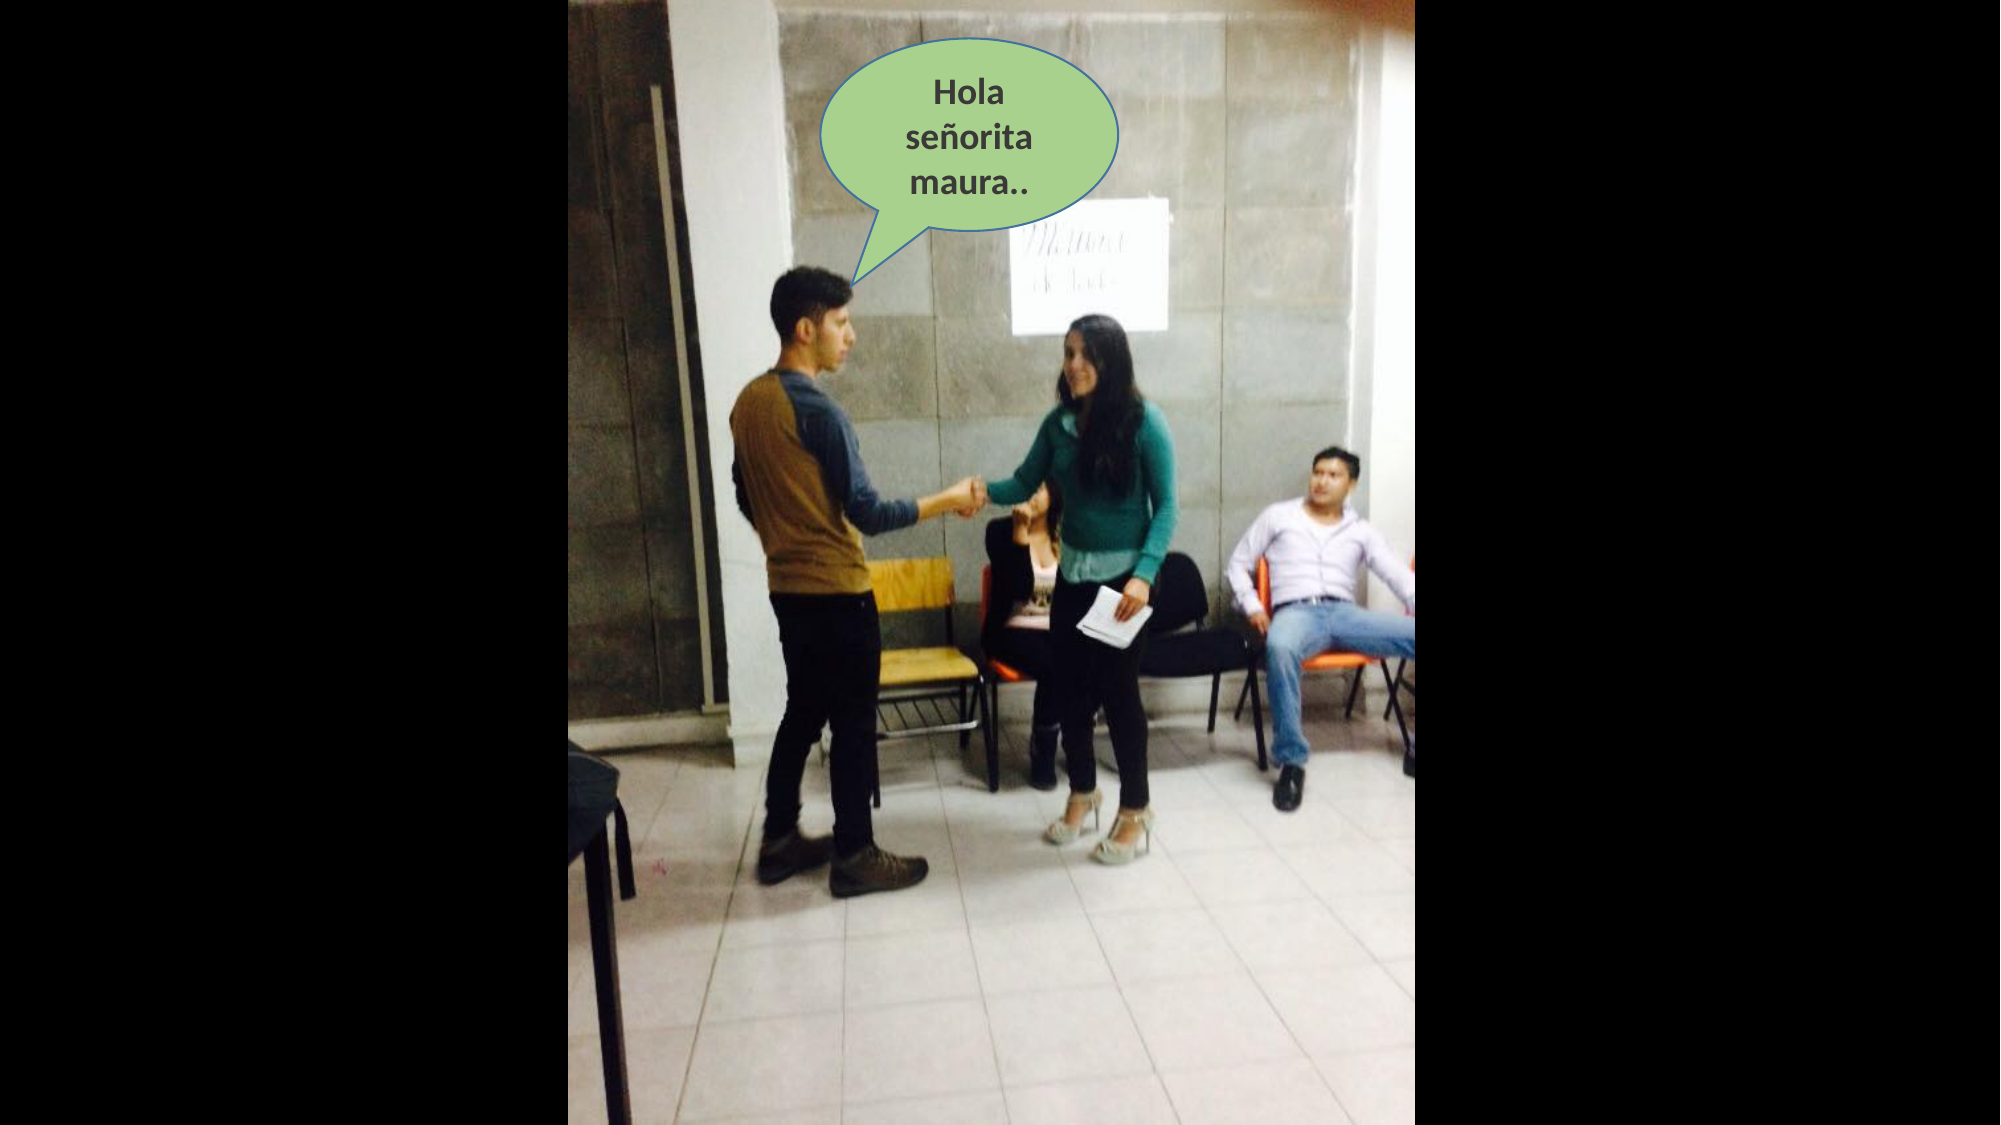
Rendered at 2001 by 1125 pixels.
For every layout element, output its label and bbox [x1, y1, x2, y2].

picture [568, 0, 1415, 1125]
